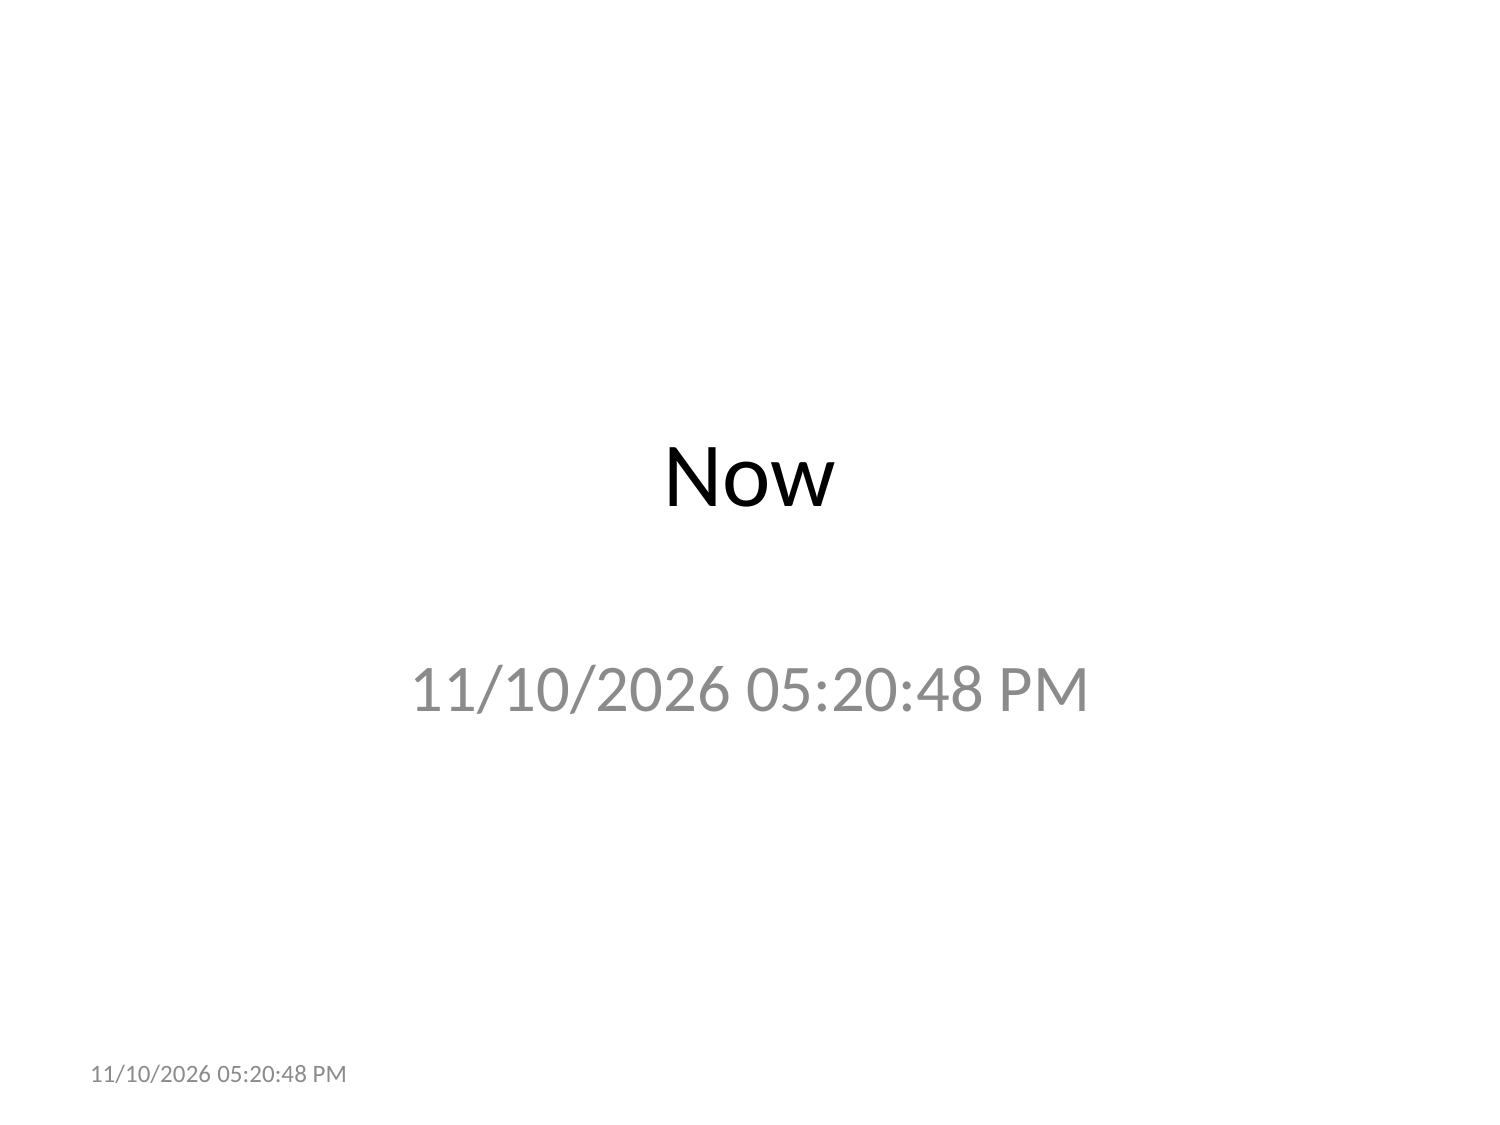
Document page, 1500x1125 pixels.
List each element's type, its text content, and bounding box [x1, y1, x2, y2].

subtitle 2011-12-19 10:20:04 AM [225, 637, 1275, 925]
title Now [112, 349, 1388, 591]
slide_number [75, 1042, 425, 1103]
